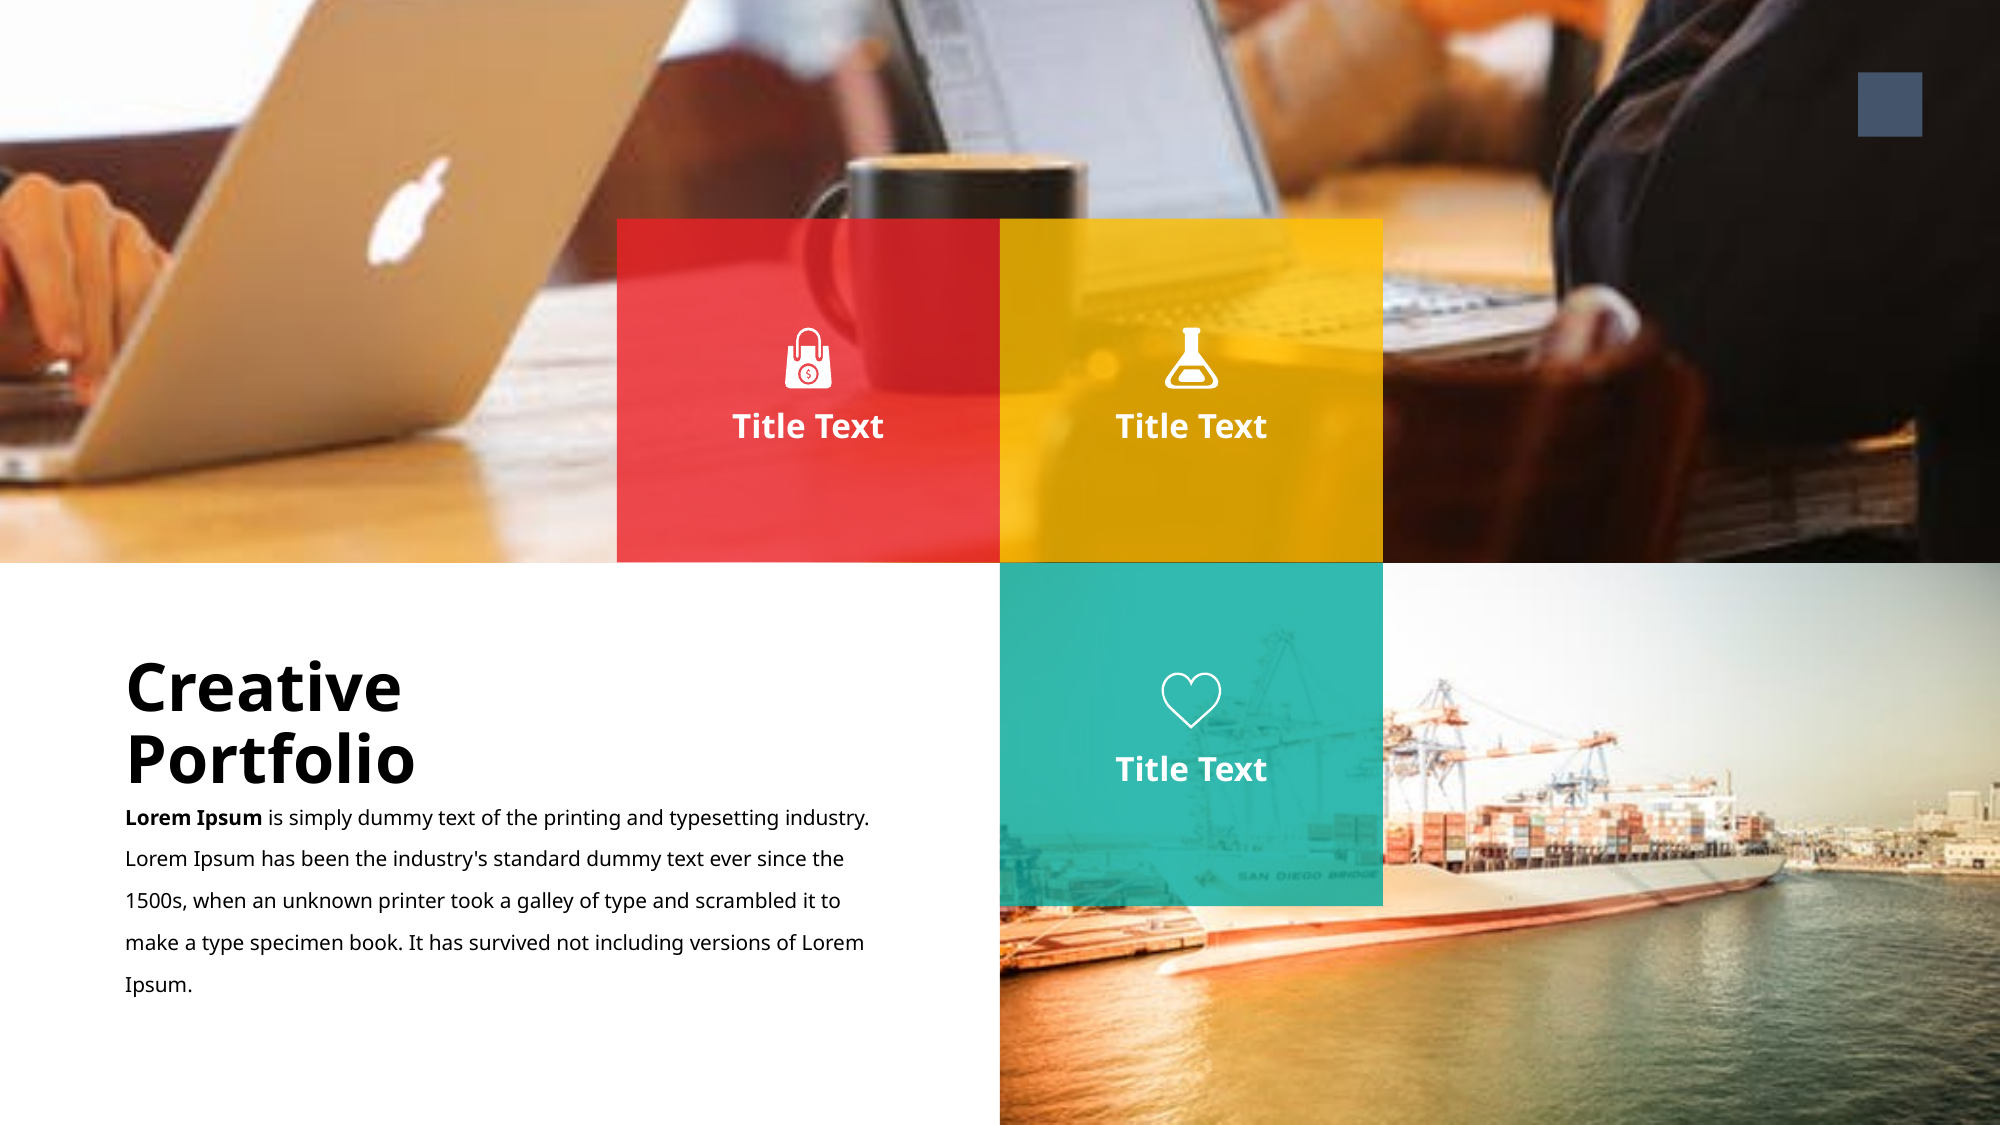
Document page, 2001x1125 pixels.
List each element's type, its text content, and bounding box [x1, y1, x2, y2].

picture [0, 0, 2000, 1125]
title Creative Portfolio [110, 624, 675, 780]
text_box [999, 563, 1383, 907]
text_box Lorem Ipsum is simply dummy text of the printing and typesetting industry. Lorem Ipsum has been the industry's standard dummy text ever since the 1500s, when an unknown printer took a galley of type and scrambled it to make a type specimen book. It has survived not including versions of Lorem Ipsum. [110, 780, 905, 1004]
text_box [616, 218, 999, 563]
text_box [999, 218, 1383, 563]
